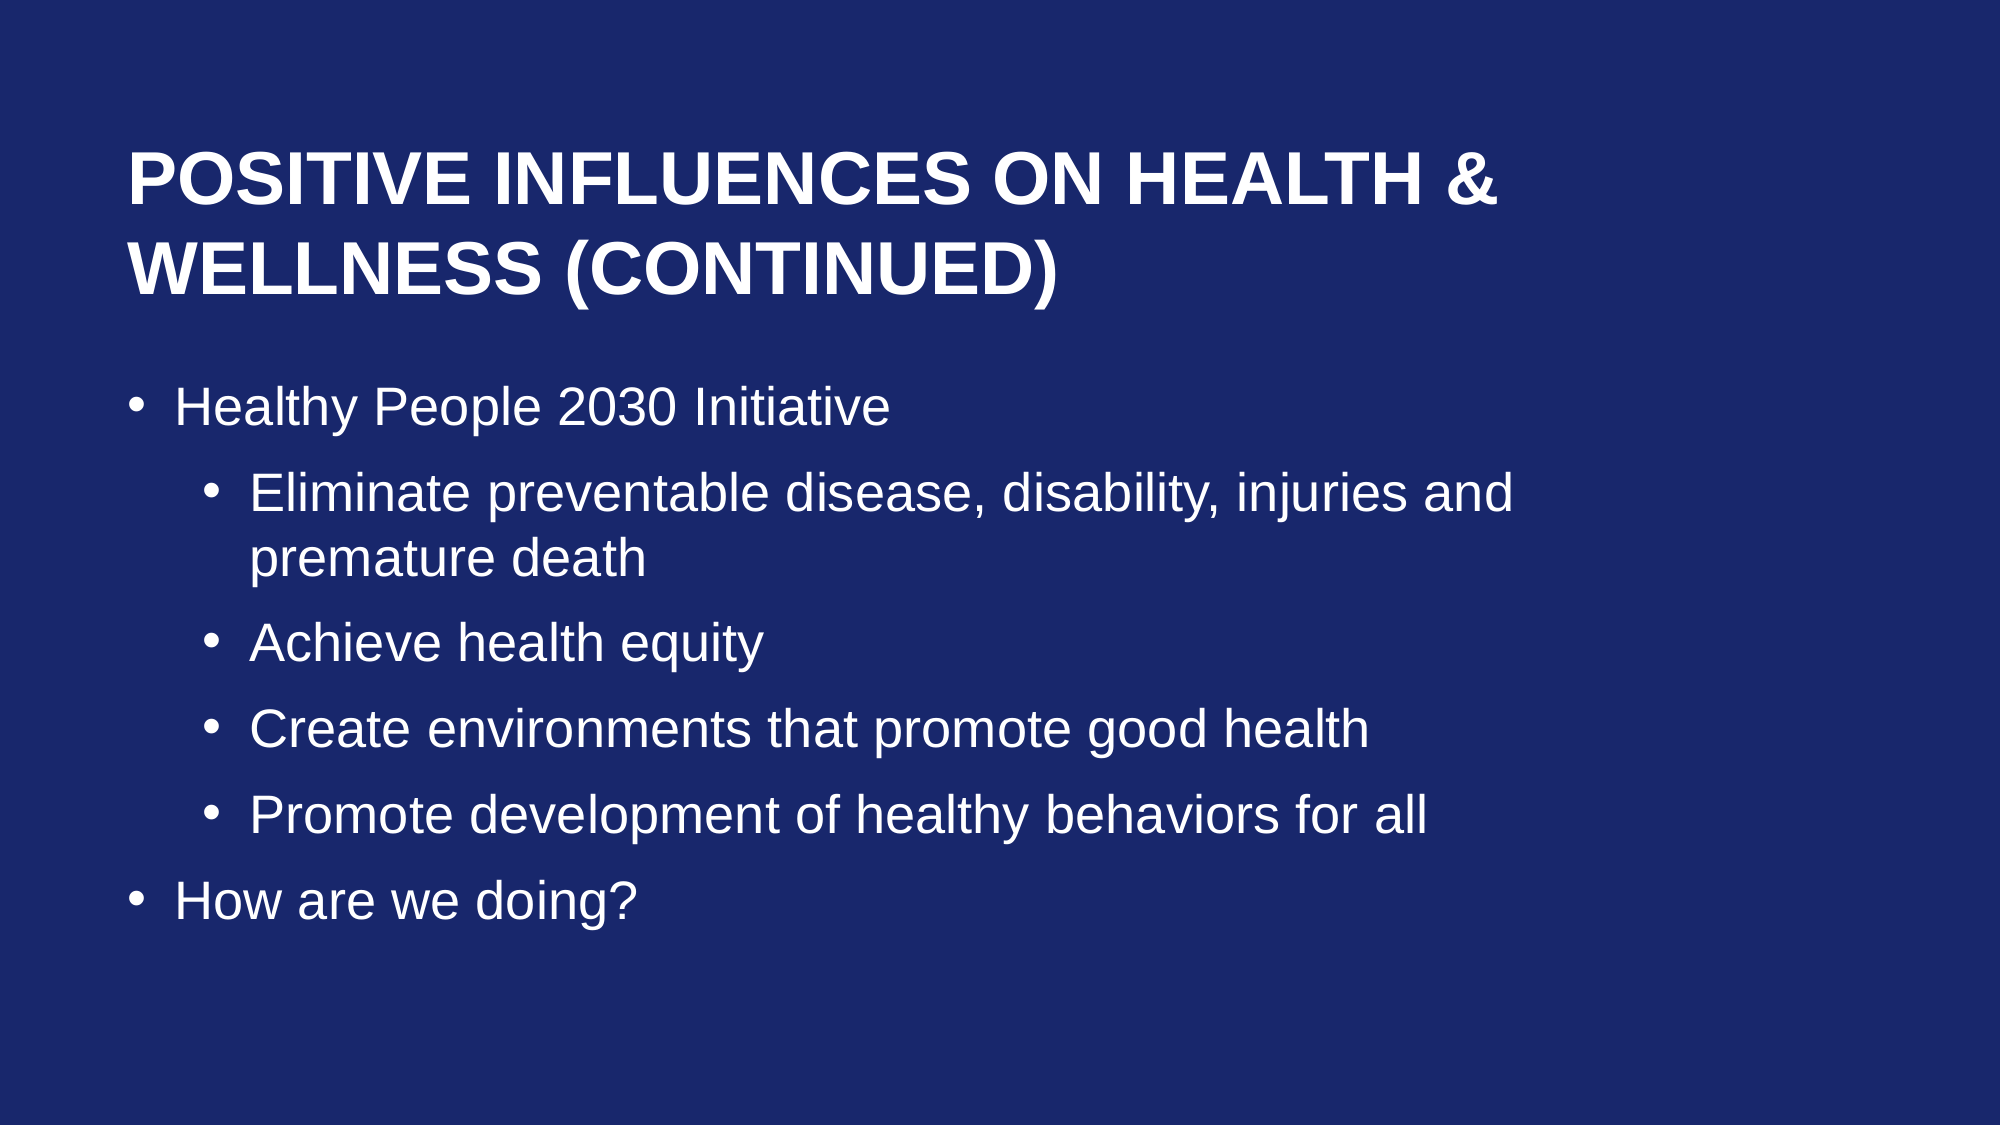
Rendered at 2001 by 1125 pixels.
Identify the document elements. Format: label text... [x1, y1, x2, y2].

list Healthy People 2030 Initiative Eliminate preventable disease, disability, injuries and premature death Achieve health equity Create environments that promote good health Promote development of healthy behaviors for all How are we doing? [112, 351, 1775, 950]
title Positive influences on Health & Wellness (continued) [112, 99, 1775, 339]
